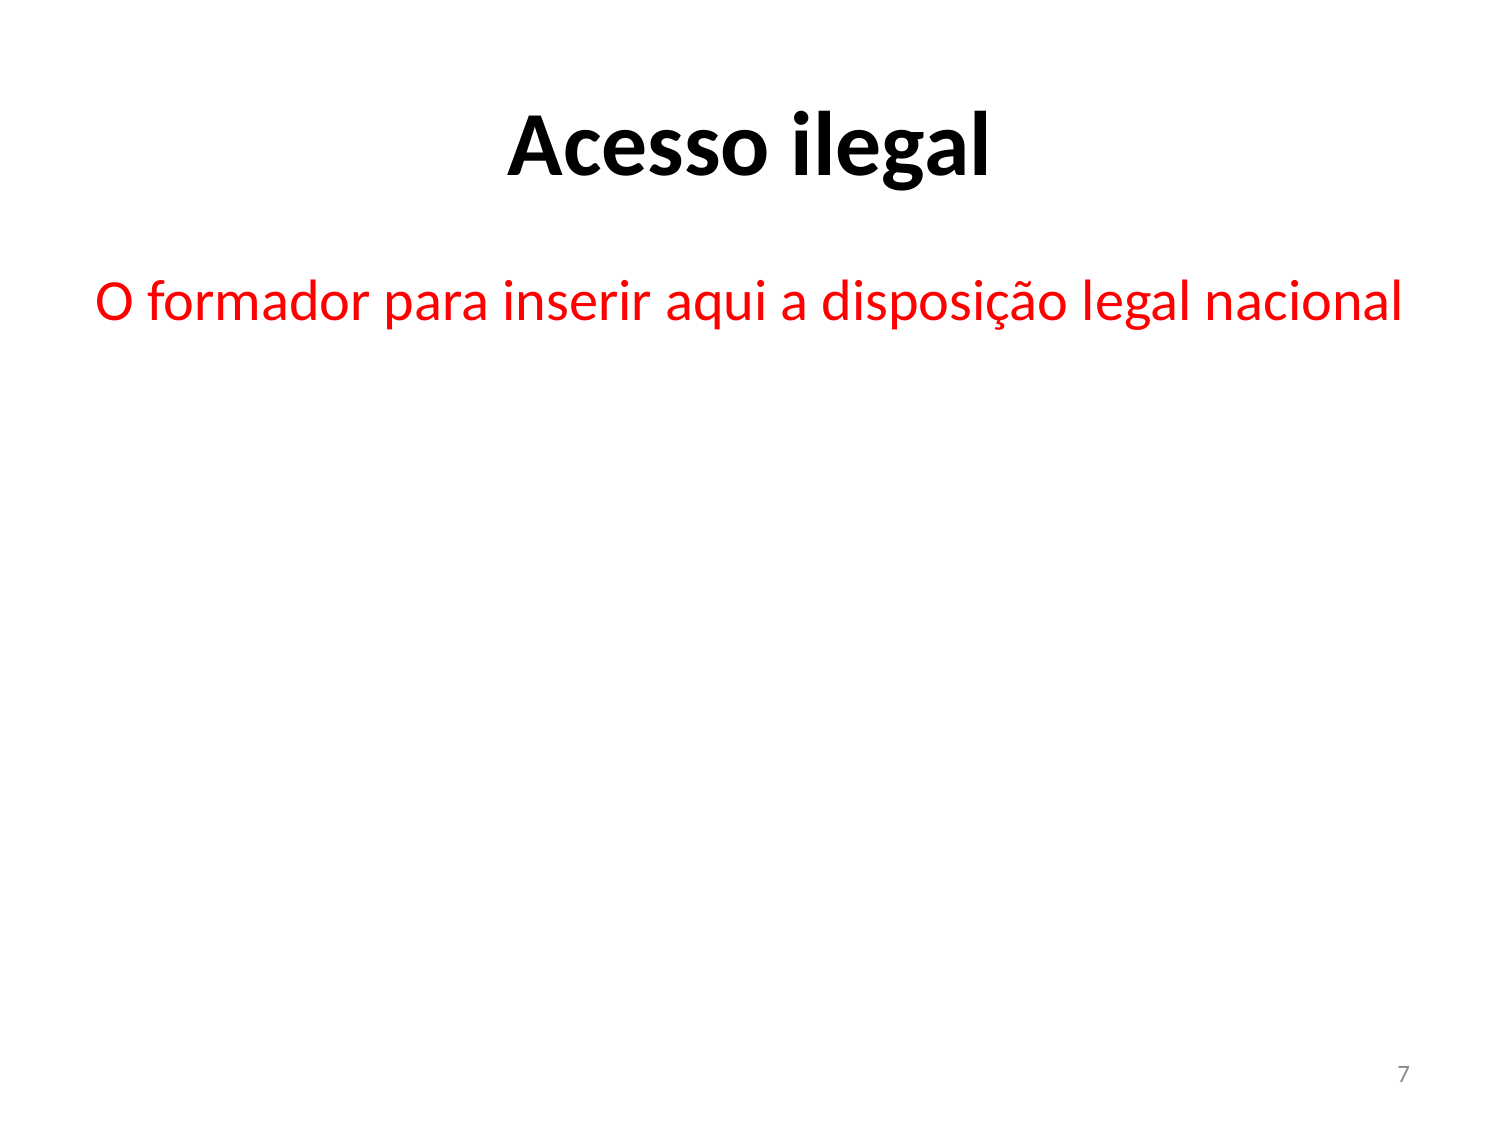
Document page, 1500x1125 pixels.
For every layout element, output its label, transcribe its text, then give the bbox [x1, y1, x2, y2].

slide_number 7 [1074, 1042, 1425, 1103]
list O formador para inserir aqui a disposição legal nacional [75, 262, 1425, 1005]
title Acesso ilegal [75, 45, 1425, 233]
